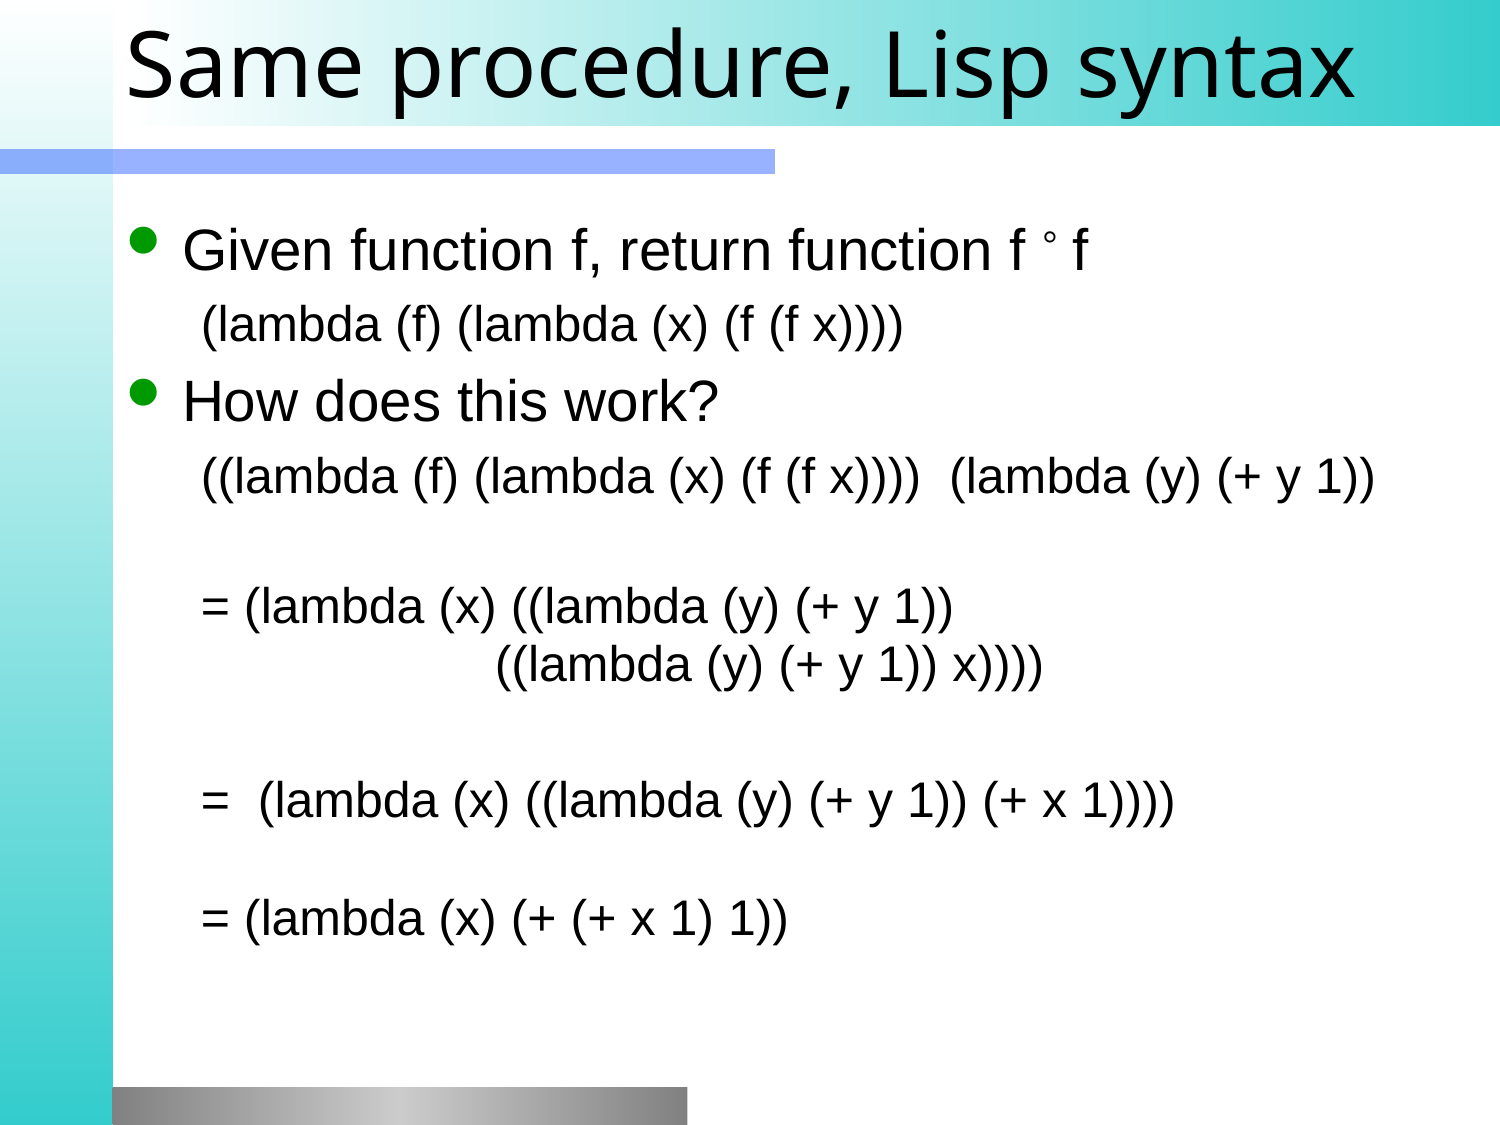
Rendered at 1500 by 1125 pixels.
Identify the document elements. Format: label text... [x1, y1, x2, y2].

list Given function f, return function f  f (lambda (f) (lambda (x) (f (f x)))) How does this work? ((lambda (f) (lambda (x) (f (f x)))) (lambda (y) (+ y 1)) = (lambda (x) ((lambda (y) (+ y 1)) ((lambda (y) (+ y 1)) x)))) = (lambda (x) ((lambda (y) (+ y 1)) (+ x 1)))) = (lambda (x) (+ (+ x 1) 1)) [110, 203, 1438, 1088]
title Same procedure, Lisp syntax [110, 0, 1424, 126]
